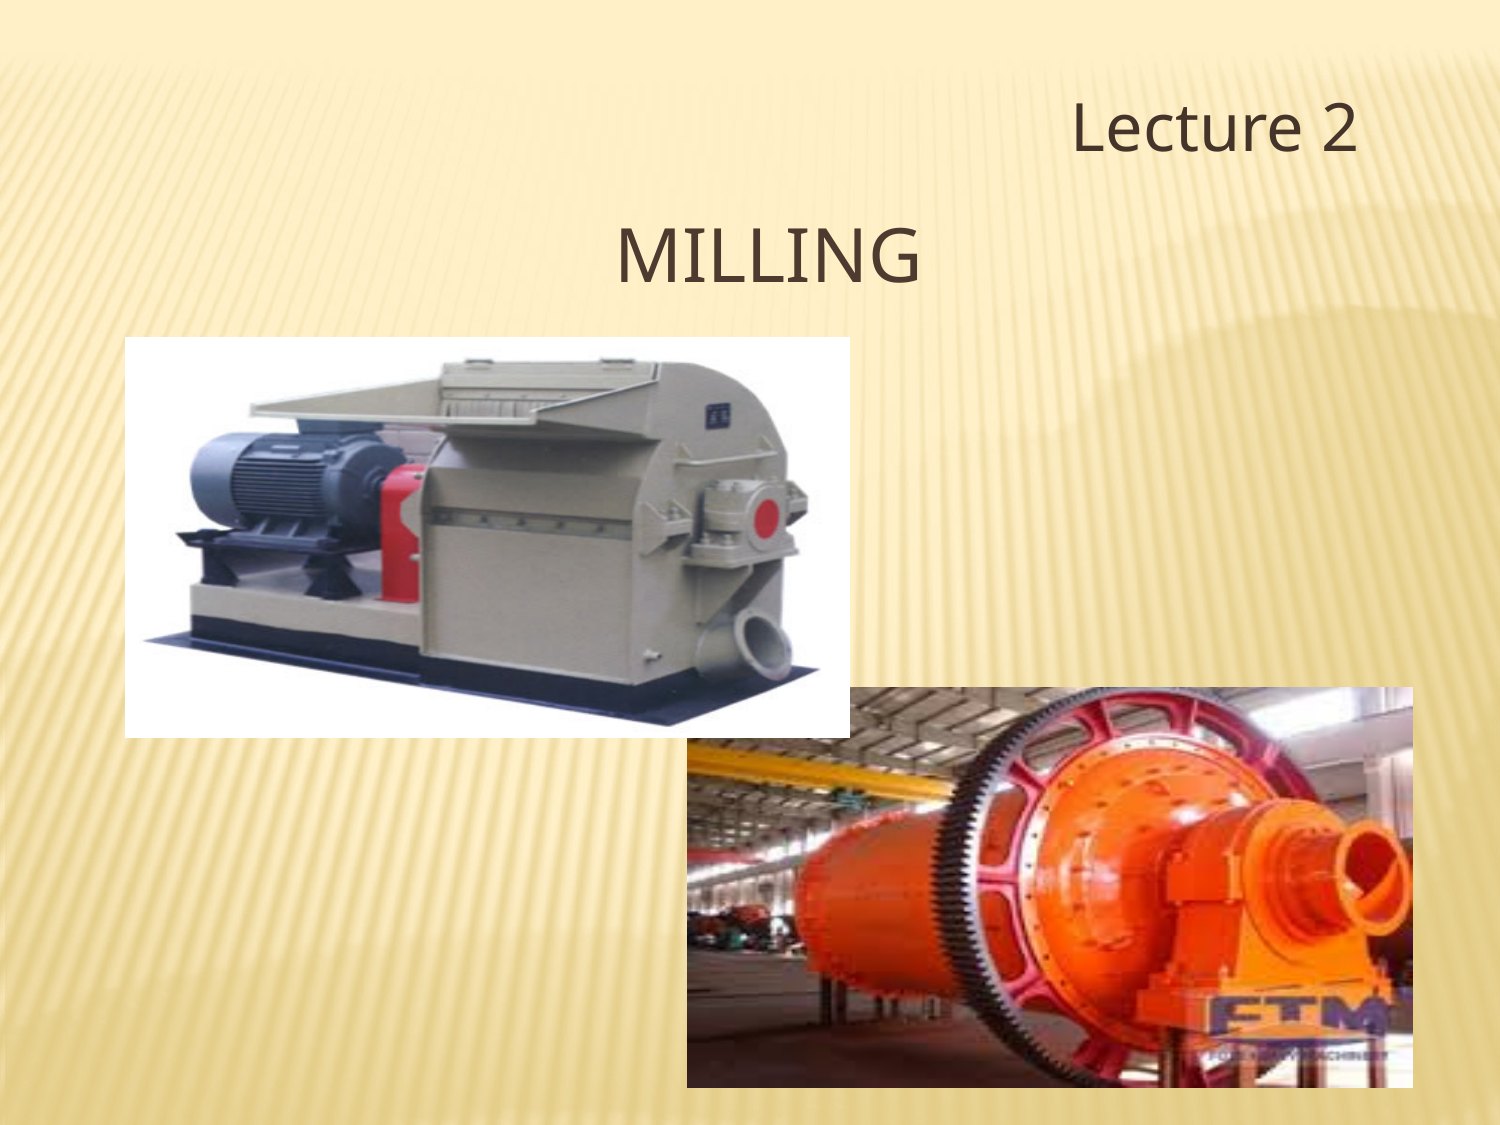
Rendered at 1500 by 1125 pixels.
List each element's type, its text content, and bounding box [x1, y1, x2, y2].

subtitle Lecture 2 [987, 50, 1375, 200]
picture [124, 337, 1413, 1088]
title Milling [75, 200, 1463, 401]
